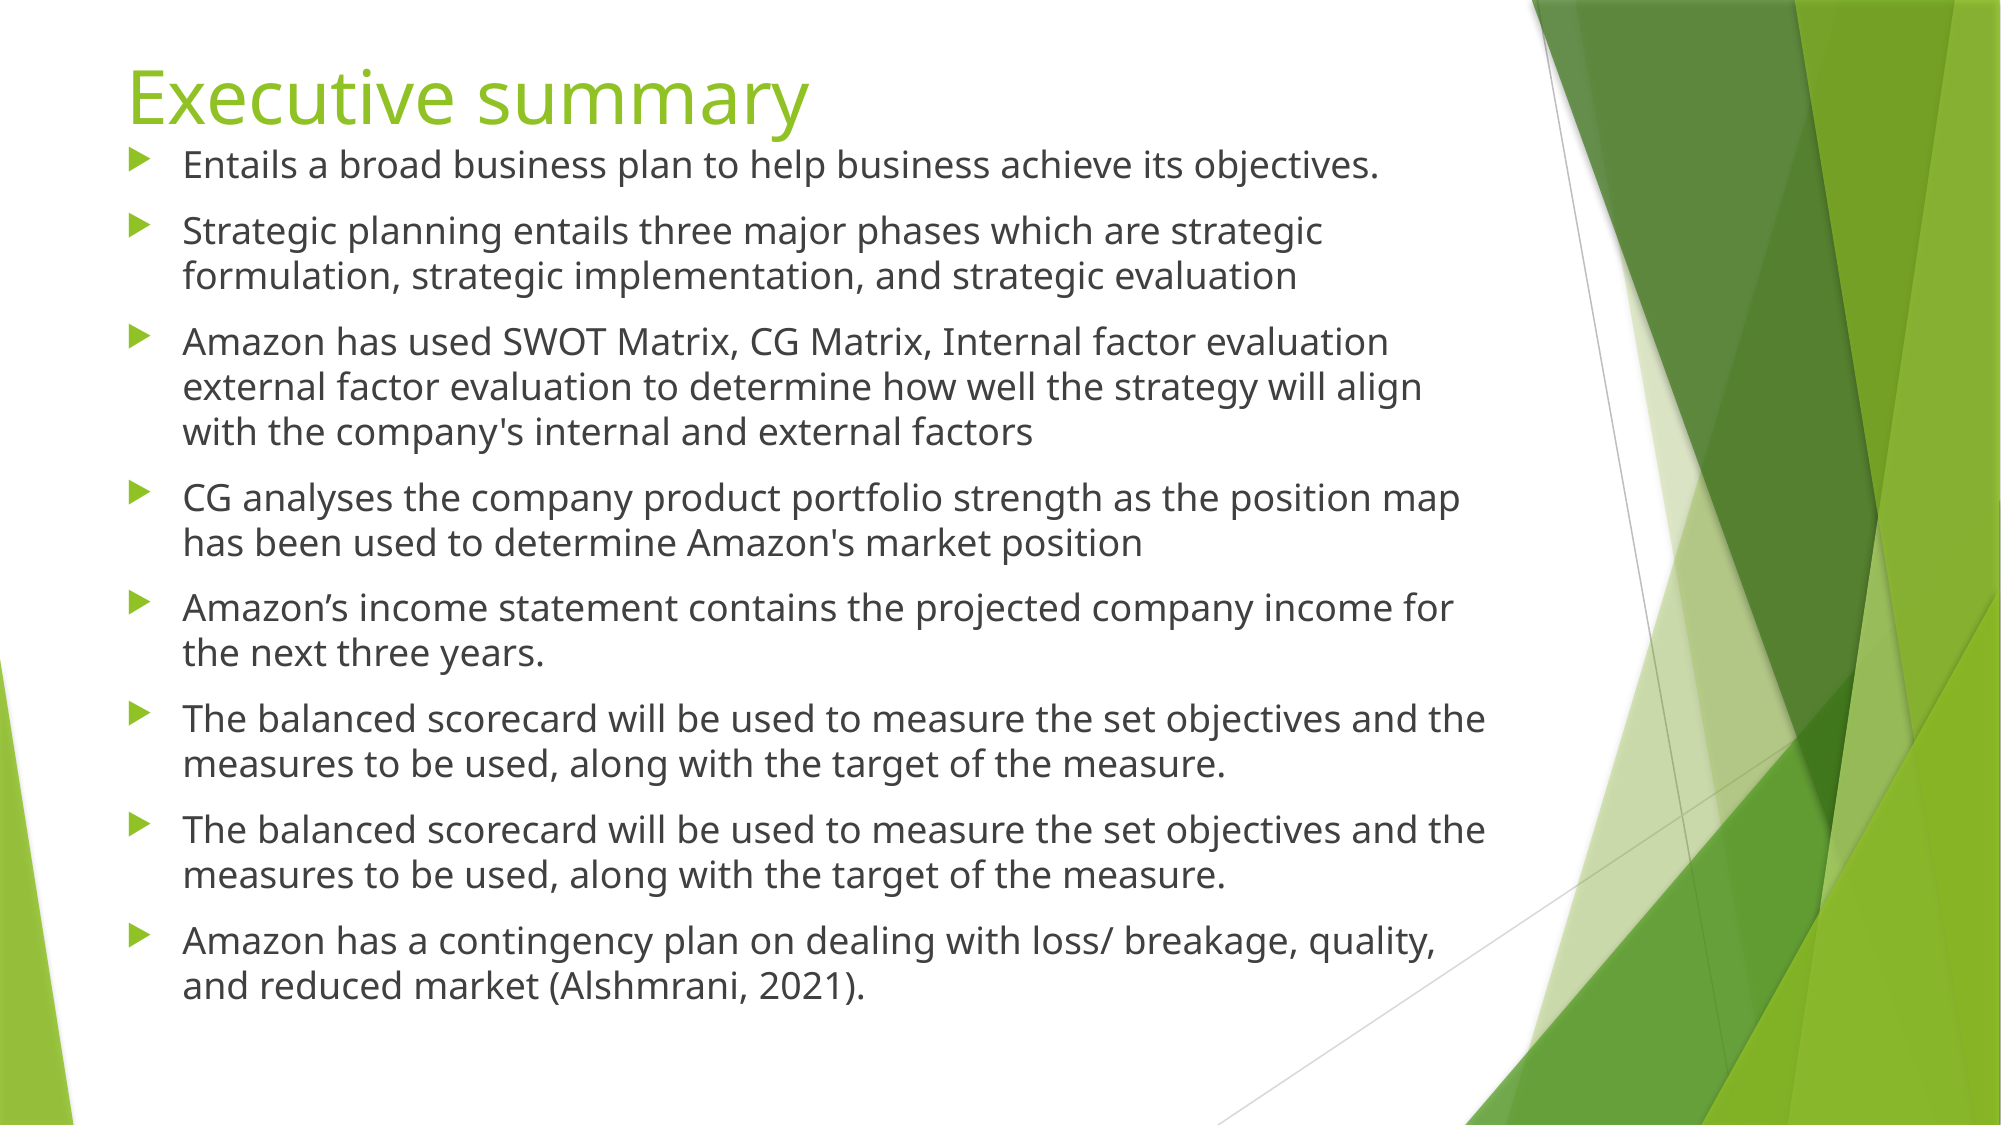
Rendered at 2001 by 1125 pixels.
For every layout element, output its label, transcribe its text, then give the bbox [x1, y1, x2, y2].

title Executive summary [111, 42, 1522, 133]
list Entails a broad business plan to help business achieve its objectives. Strategic planning entails three major phases which are strategic formulation, strategic implementation, and strategic evaluation Amazon has used SWOT Matrix, CG Matrix, Internal factor evaluation external factor evaluation to determine how well the strategy will align with the company's internal and external factors CG analyses the company product portfolio strength as the position map has been used to determine Amazon's market position Amazon’s income statement contains the projected company income for the next three years. The balanced scorecard will be used to measure the set objectives and the measures to be used, along with the target of the measure. The balanced scorecard will be used to measure the set objectives and the measures to be used, along with the target of the measure. Amazon has a contingency plan on dealing with loss/ breakage, quality, and reduced market (Alshmrani, 2021). [111, 133, 1522, 1049]
